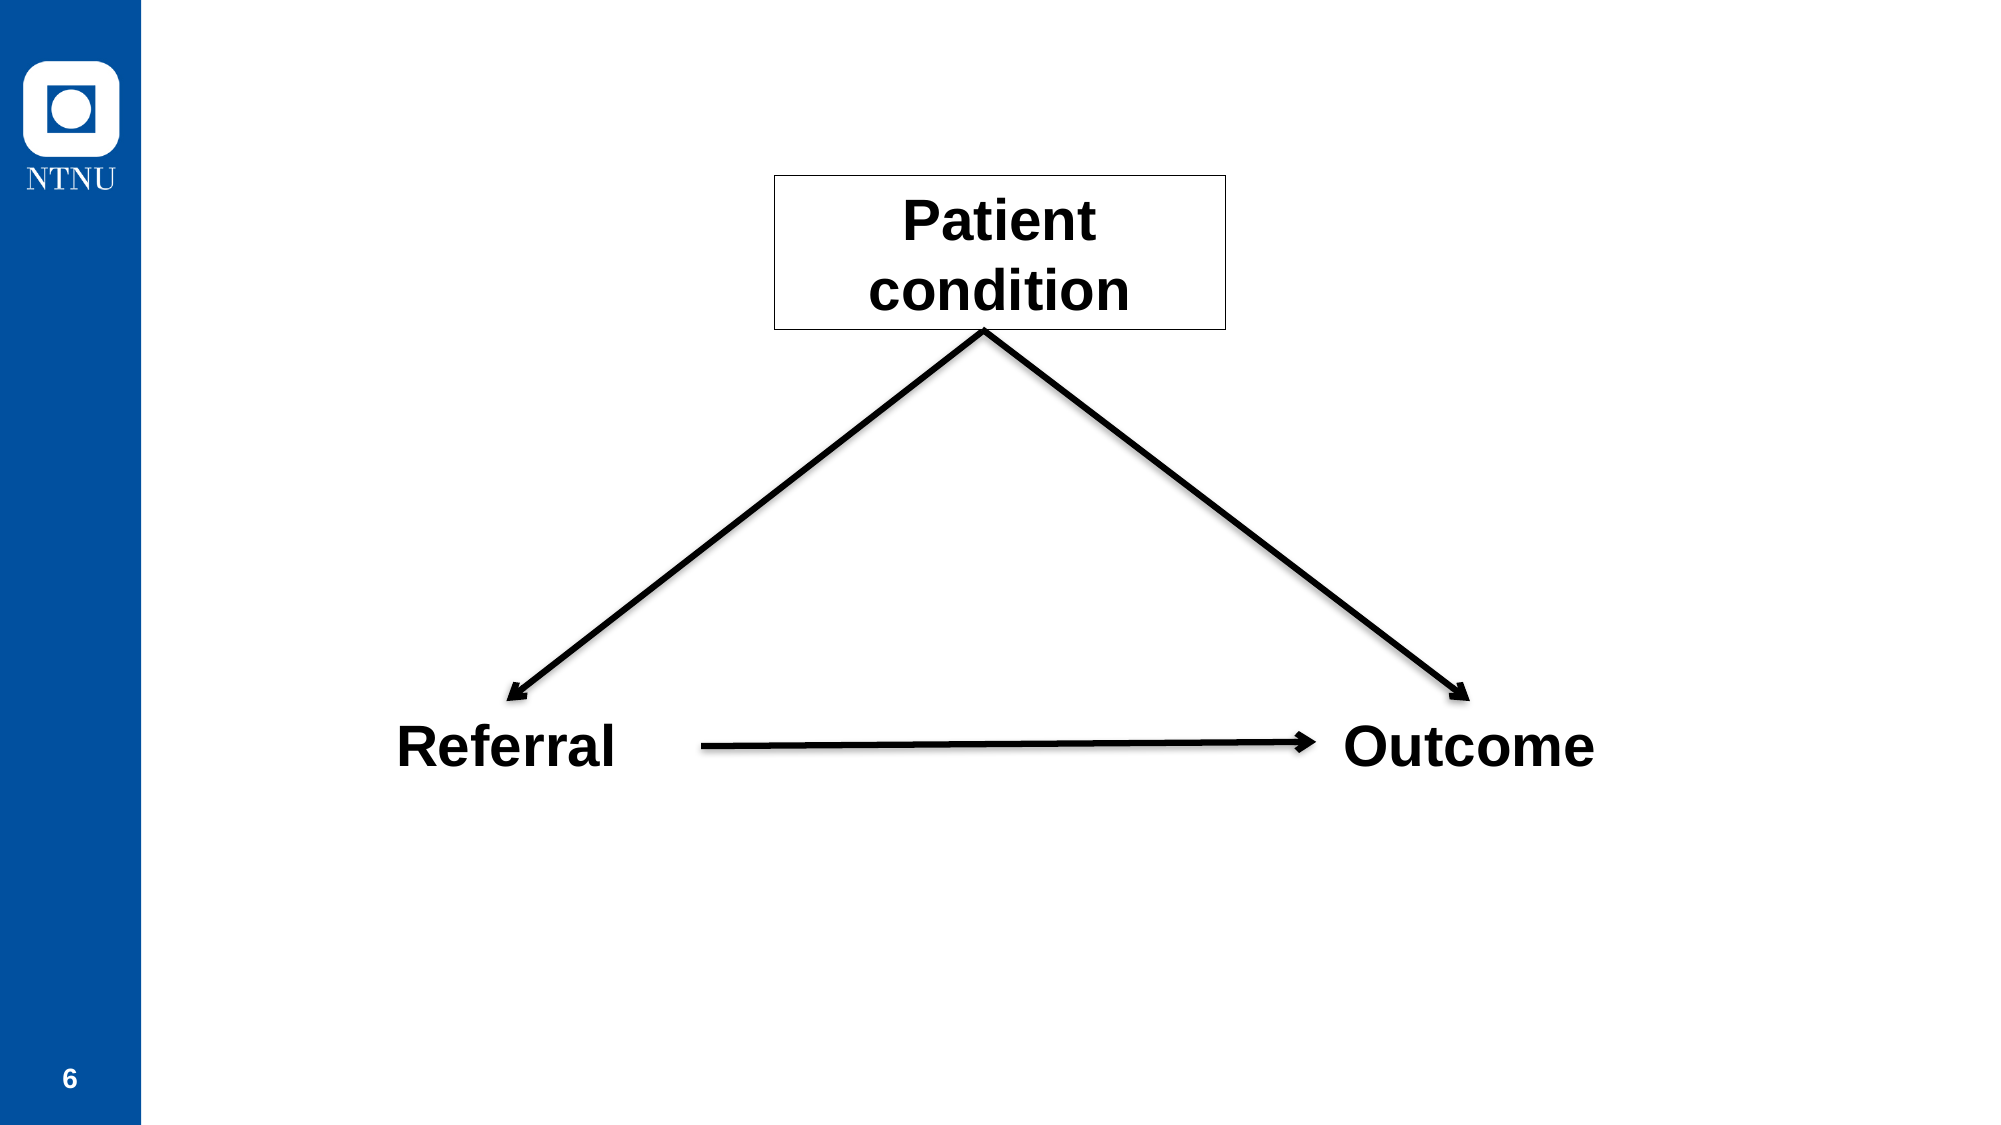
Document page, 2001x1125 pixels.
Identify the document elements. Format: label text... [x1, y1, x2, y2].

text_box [981, 328, 1471, 702]
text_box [700, 741, 1317, 747]
text_box Patient condition [774, 175, 1226, 329]
picture [0, 0, 142, 1125]
text_box Referral [287, 701, 726, 786]
text_box Outcome [1316, 701, 1624, 786]
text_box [506, 331, 977, 702]
